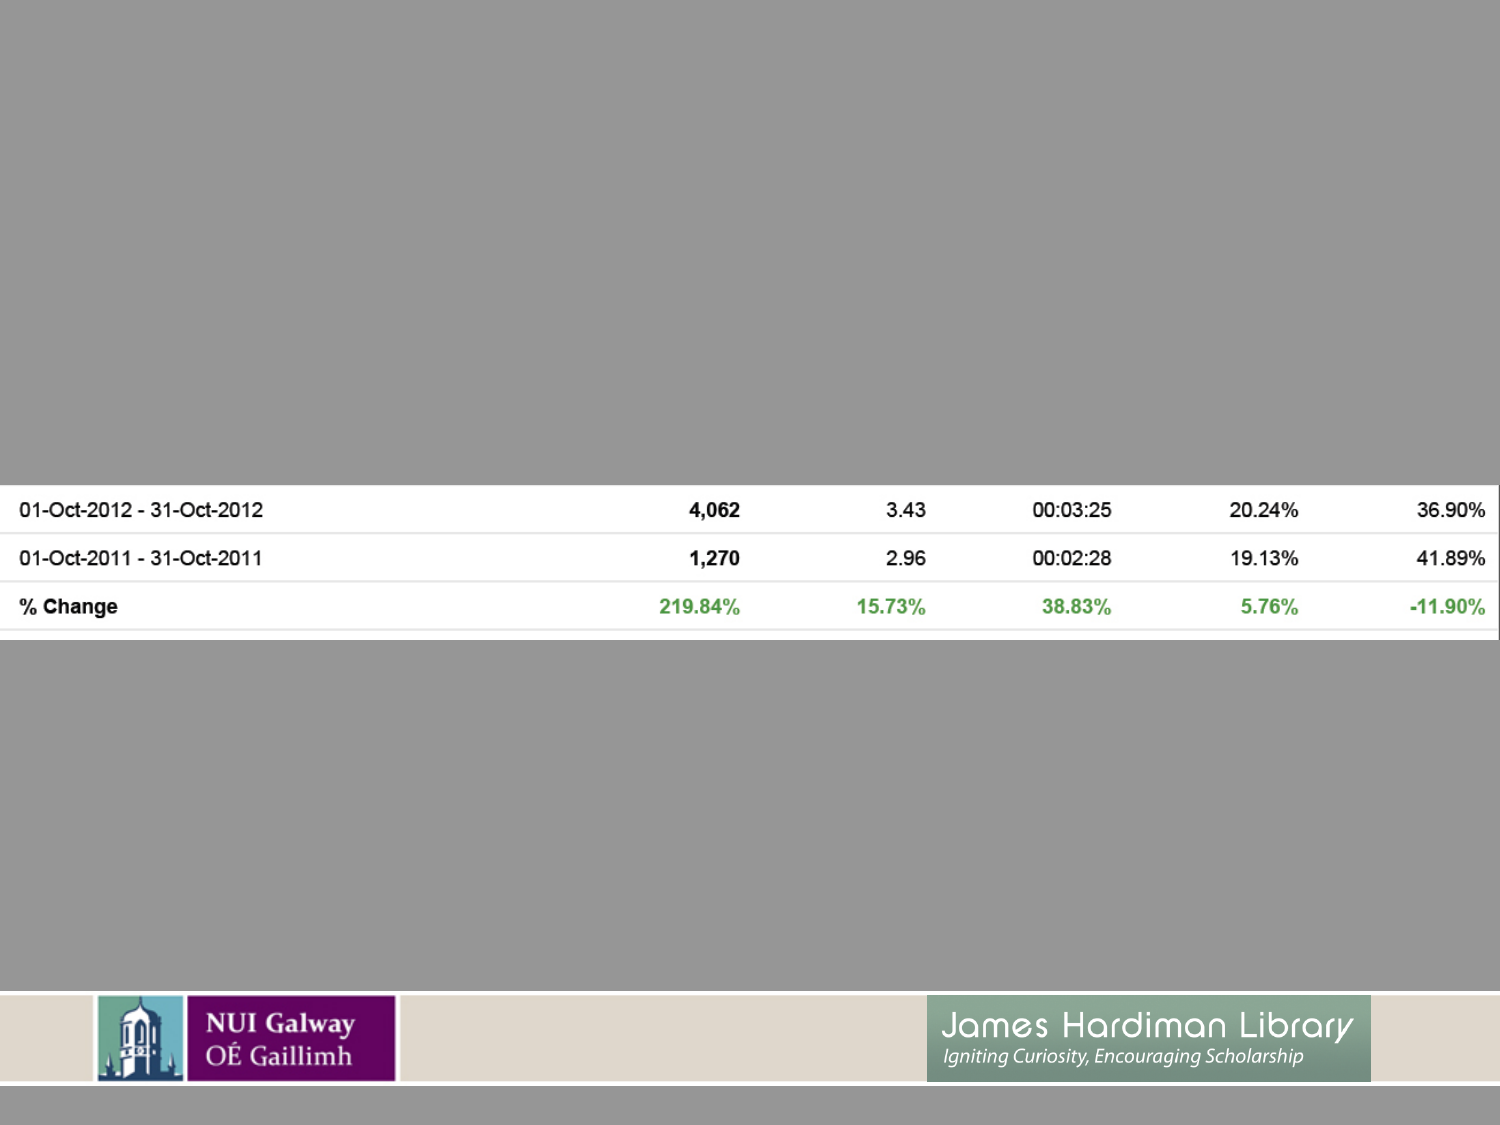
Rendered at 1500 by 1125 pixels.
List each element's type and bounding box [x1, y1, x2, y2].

picture [0, 991, 1500, 1087]
picture [0, 484, 1500, 641]
